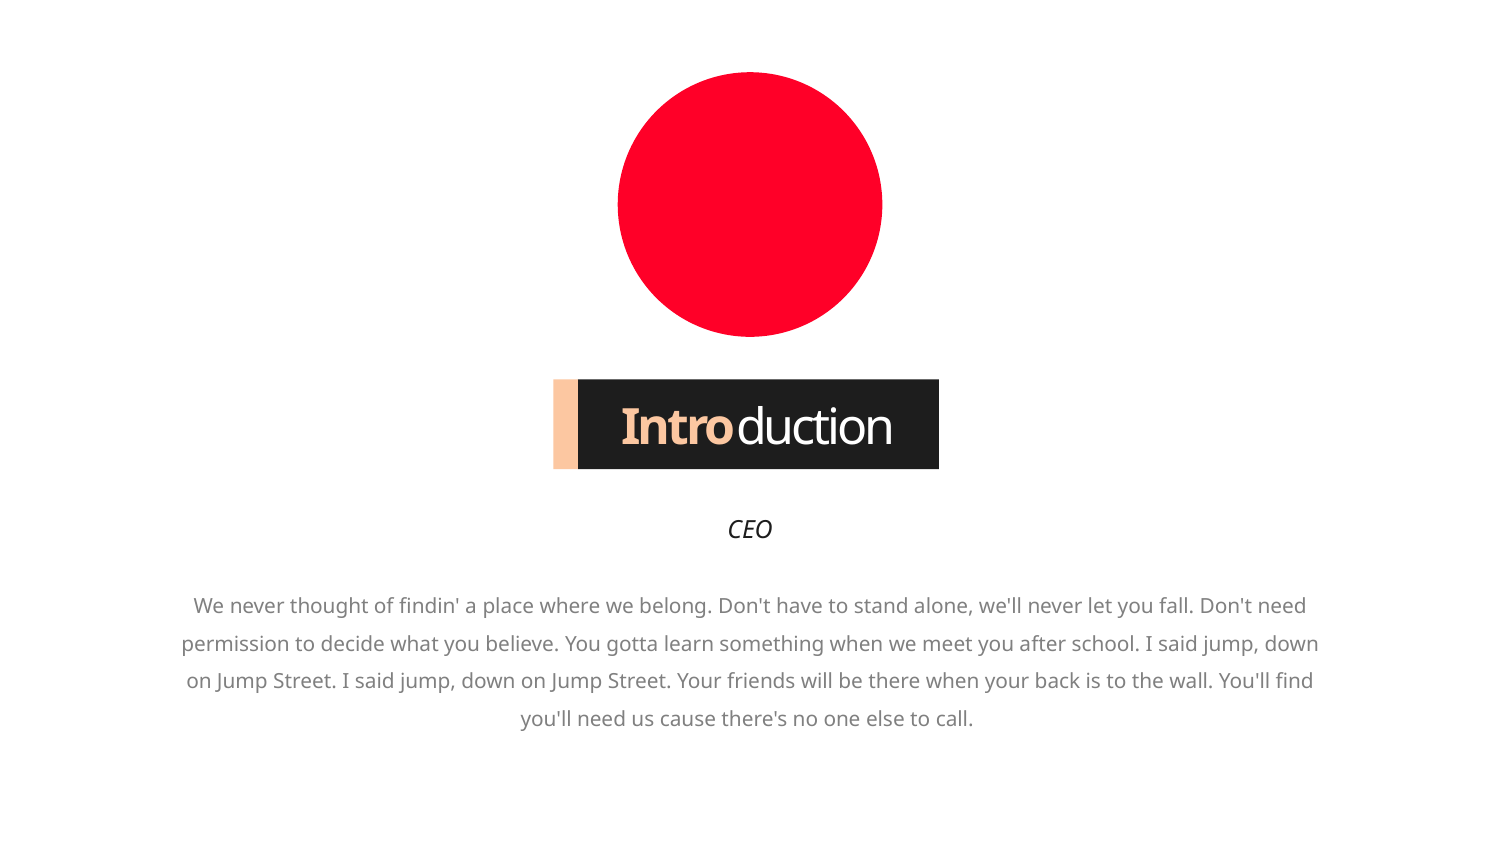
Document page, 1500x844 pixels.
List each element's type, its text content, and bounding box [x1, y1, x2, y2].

text_box Introduction [580, 379, 939, 470]
text_box [551, 377, 580, 471]
text_box We never thought of findin' a place where we belong. Don't have to stand alone, we'll never let you fall. Don't need permission to decide what you believe. You gotta learn something when we meet you after school. I said jump, down on Jump Street. I said jump, down on Jump Street. Your friends will be there when your back is to the wall. You'll find you'll need us cause there's no one else to call. [159, 573, 1341, 738]
picture [617, 71, 883, 338]
text_box CEO [376, 506, 1124, 564]
